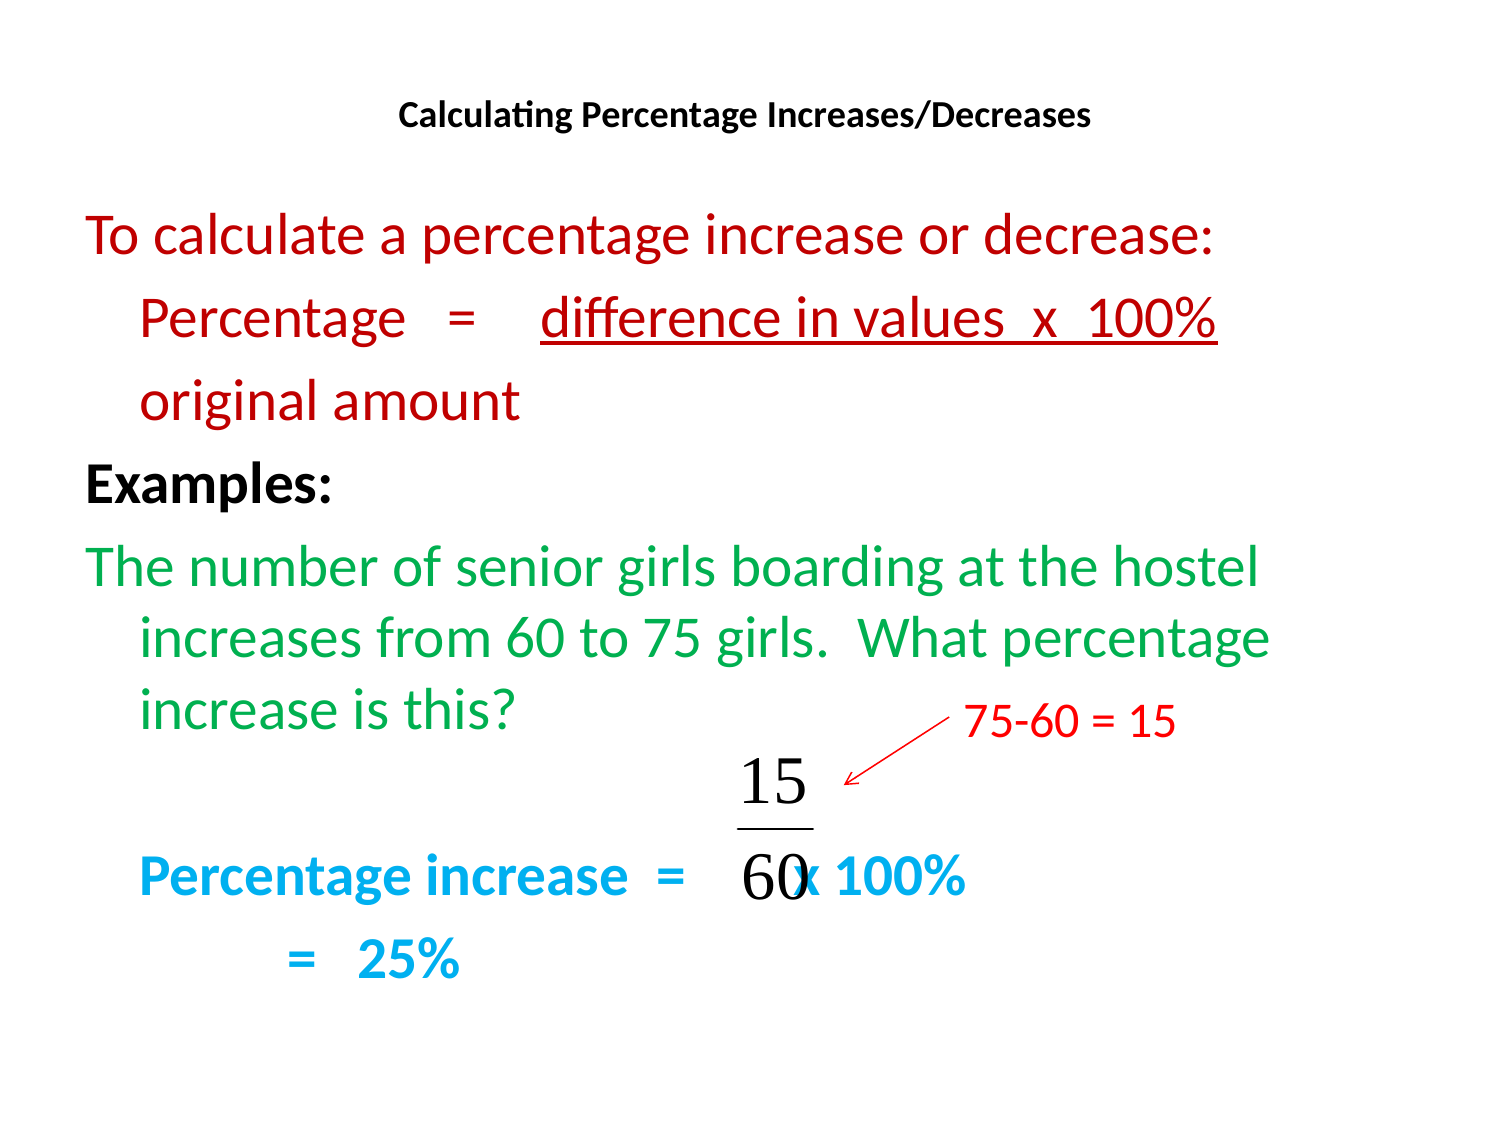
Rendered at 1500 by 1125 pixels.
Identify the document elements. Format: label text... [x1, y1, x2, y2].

list To calculate a percentage increase or decrease: Percentage = difference in values x 100% original amount Examples: The number of senior girls boarding at the hostel increases from 60 to 75 girls. What percentage increase is this? Percentage increase = x 100% = 25% [70, 187, 1421, 1005]
title Calculating Percentage Increases/Decreases [70, 82, 1421, 187]
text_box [726, 738, 830, 915]
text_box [843, 679, 1442, 786]
